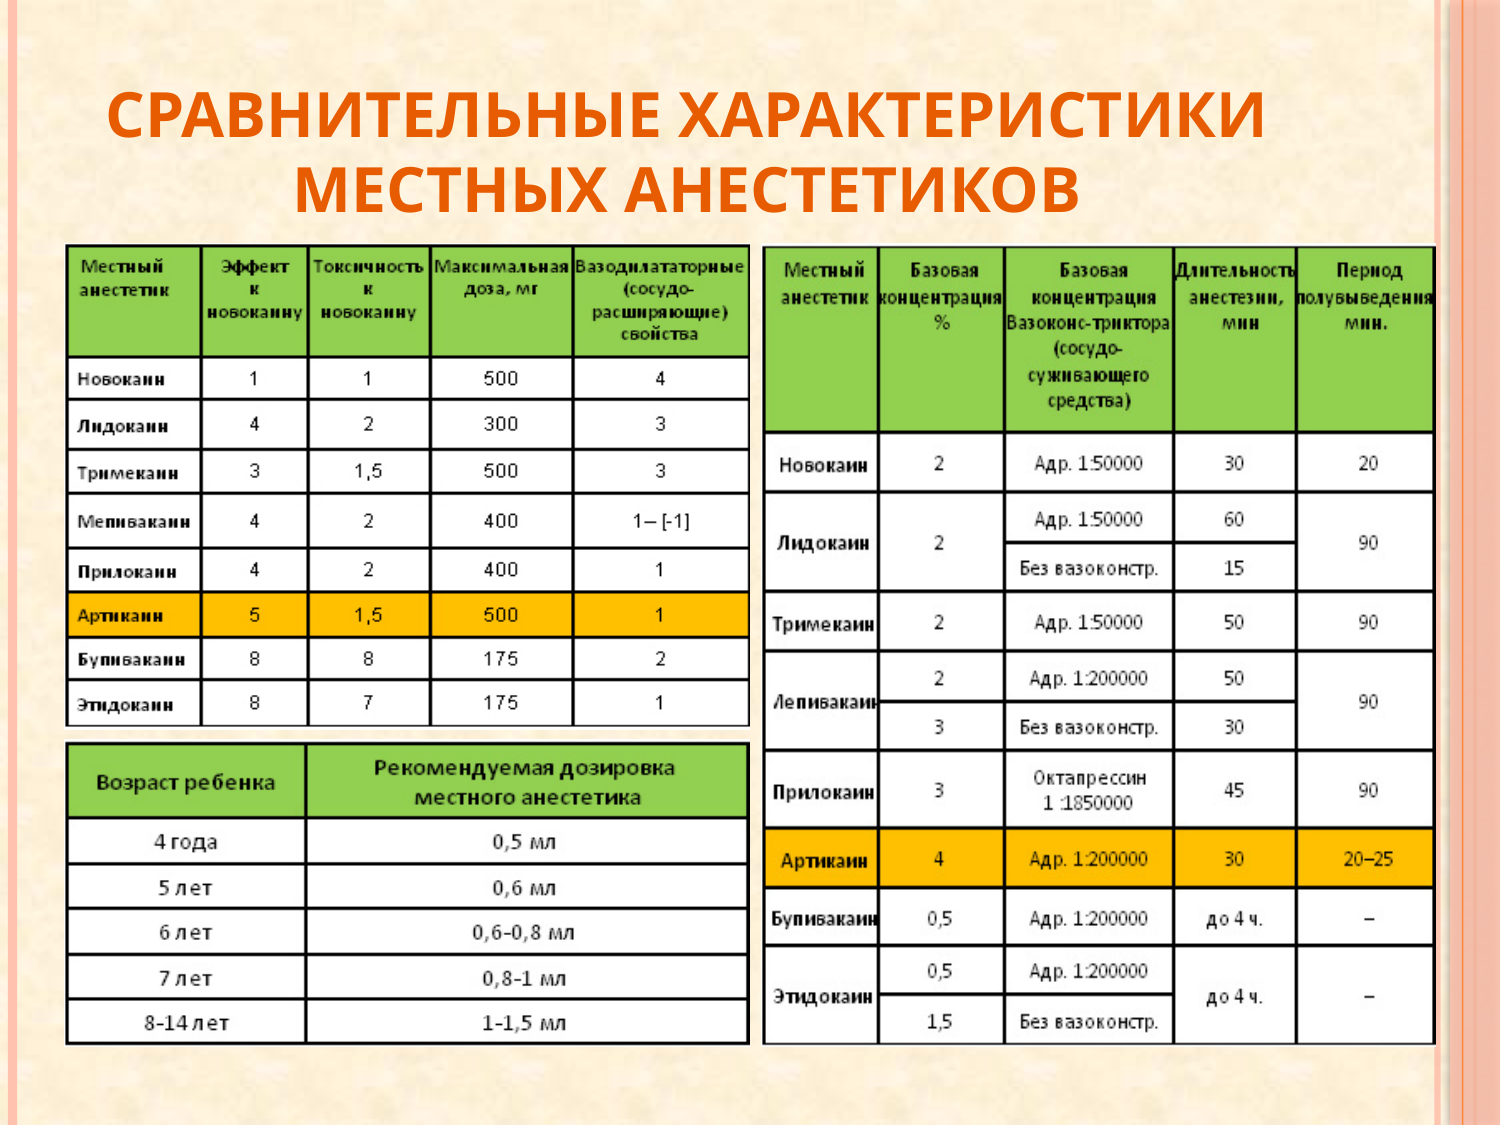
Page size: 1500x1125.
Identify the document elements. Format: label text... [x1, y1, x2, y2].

picture [0, 0, 7, 1125]
title Сравнительные характеристики местных анестетиков [75, 45, 1300, 233]
picture [1441, 0, 1449, 1125]
picture [18, 0, 1436, 1125]
